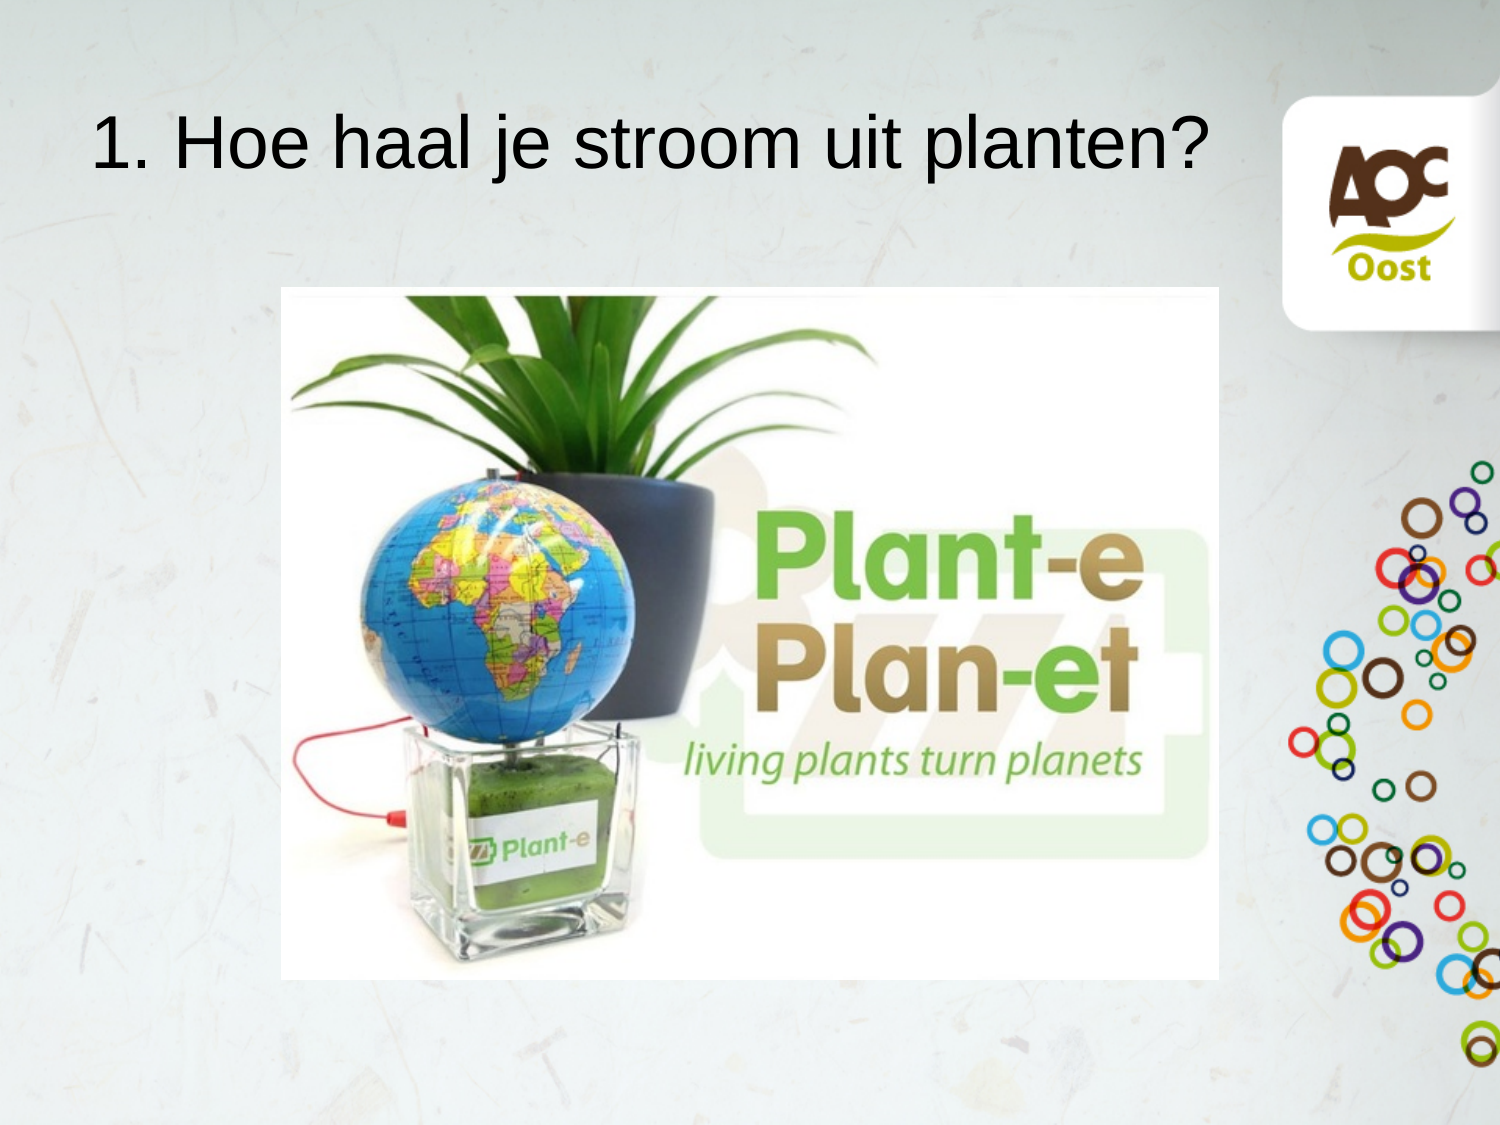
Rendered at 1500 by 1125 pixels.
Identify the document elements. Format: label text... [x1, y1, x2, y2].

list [281, 287, 1219, 981]
title 1. Hoe haal je stroom uit planten? [75, 45, 1425, 233]
picture [0, 0, 1500, 1125]
